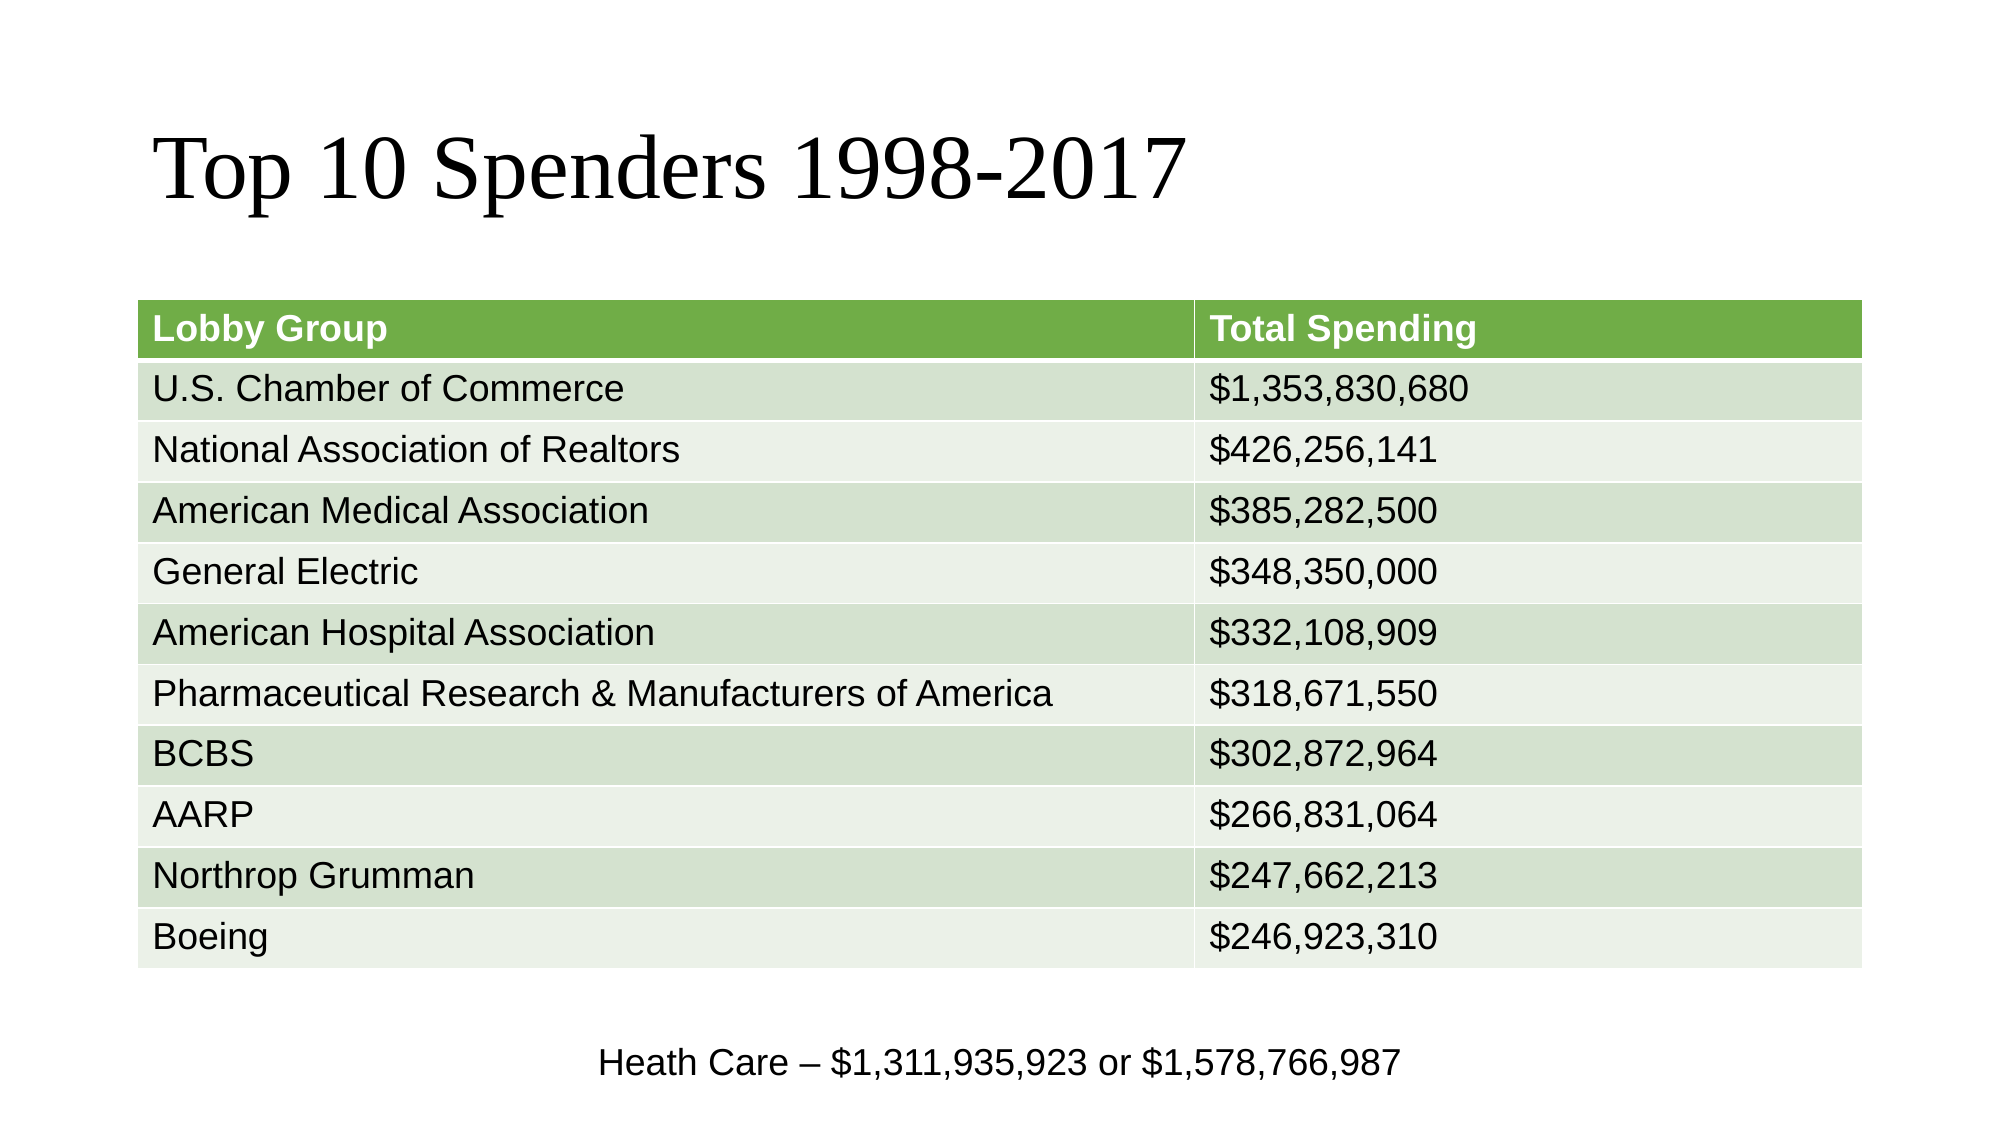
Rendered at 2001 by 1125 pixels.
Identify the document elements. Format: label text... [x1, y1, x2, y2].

table_cell $332,108,909 [1195, 604, 1862, 664]
table_cell $302,872,964 [1195, 726, 1862, 785]
table_cell $385,282,500 [1195, 483, 1862, 542]
table_cell American Medical Association [138, 483, 1194, 542]
table_cell AARP [138, 787, 1194, 846]
table_cell $348,350,000 [1195, 544, 1862, 603]
table_cell Boeing [138, 909, 1194, 968]
table_cell Northrop Grumman [138, 848, 1194, 907]
table_cell $246,923,310 [1195, 909, 1862, 968]
table_cell $426,256,141 [1195, 422, 1862, 481]
table_cell BCBS [138, 726, 1194, 785]
table_cell American Hospital Association [138, 604, 1194, 664]
table_cell Pharmaceutical Research & Manufacturers of America [138, 665, 1194, 724]
text_box Heath Care – $1,311,935,923 or $1,578,766,987 [583, 1030, 1417, 1090]
table_header Total Spending [1195, 300, 1862, 358]
table_cell $1,353,830,680 [1195, 363, 1862, 420]
table_header Lobby Group [138, 300, 1194, 358]
title Top 10 Spenders 1998-2017 [137, 59, 1863, 278]
table_cell $266,831,064 [1195, 787, 1862, 846]
table_cell General Electric [138, 544, 1194, 603]
table_cell U.S. Chamber of Commerce [138, 363, 1194, 420]
table_cell $247,662,213 [1195, 848, 1862, 907]
table_cell National Association of Realtors [138, 422, 1194, 481]
table_cell $318,671,550 [1195, 665, 1862, 724]
